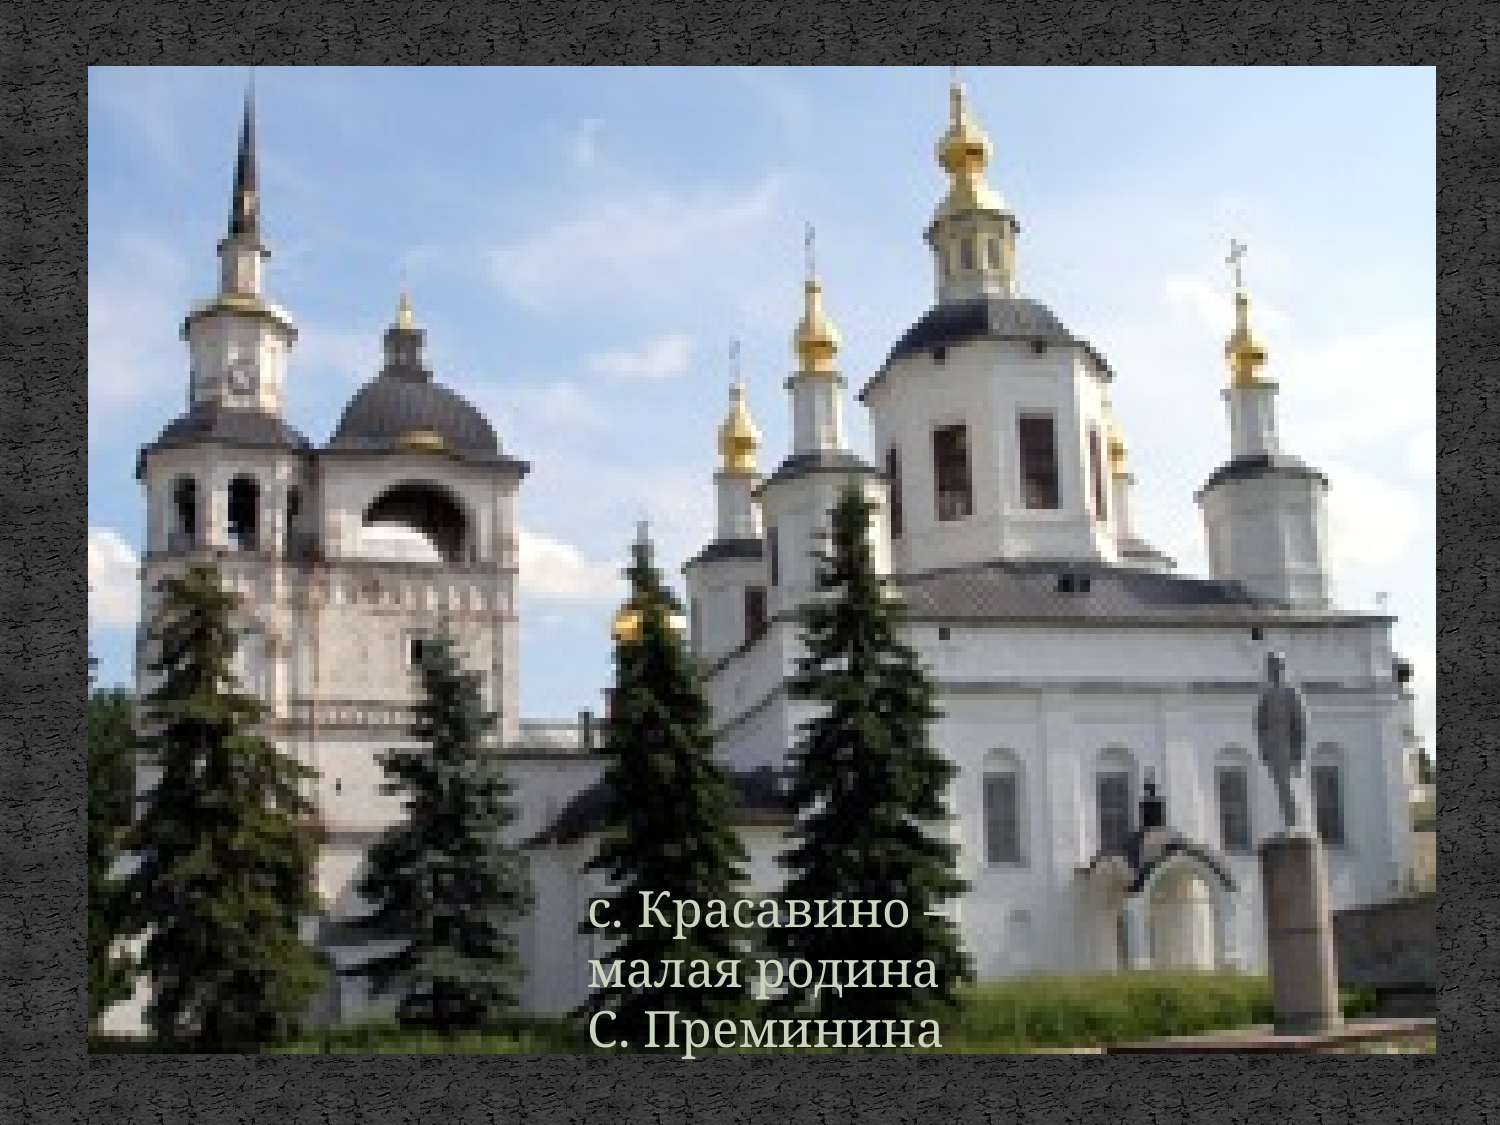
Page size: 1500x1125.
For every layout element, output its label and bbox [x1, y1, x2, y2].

picture [88, 66, 1436, 1054]
